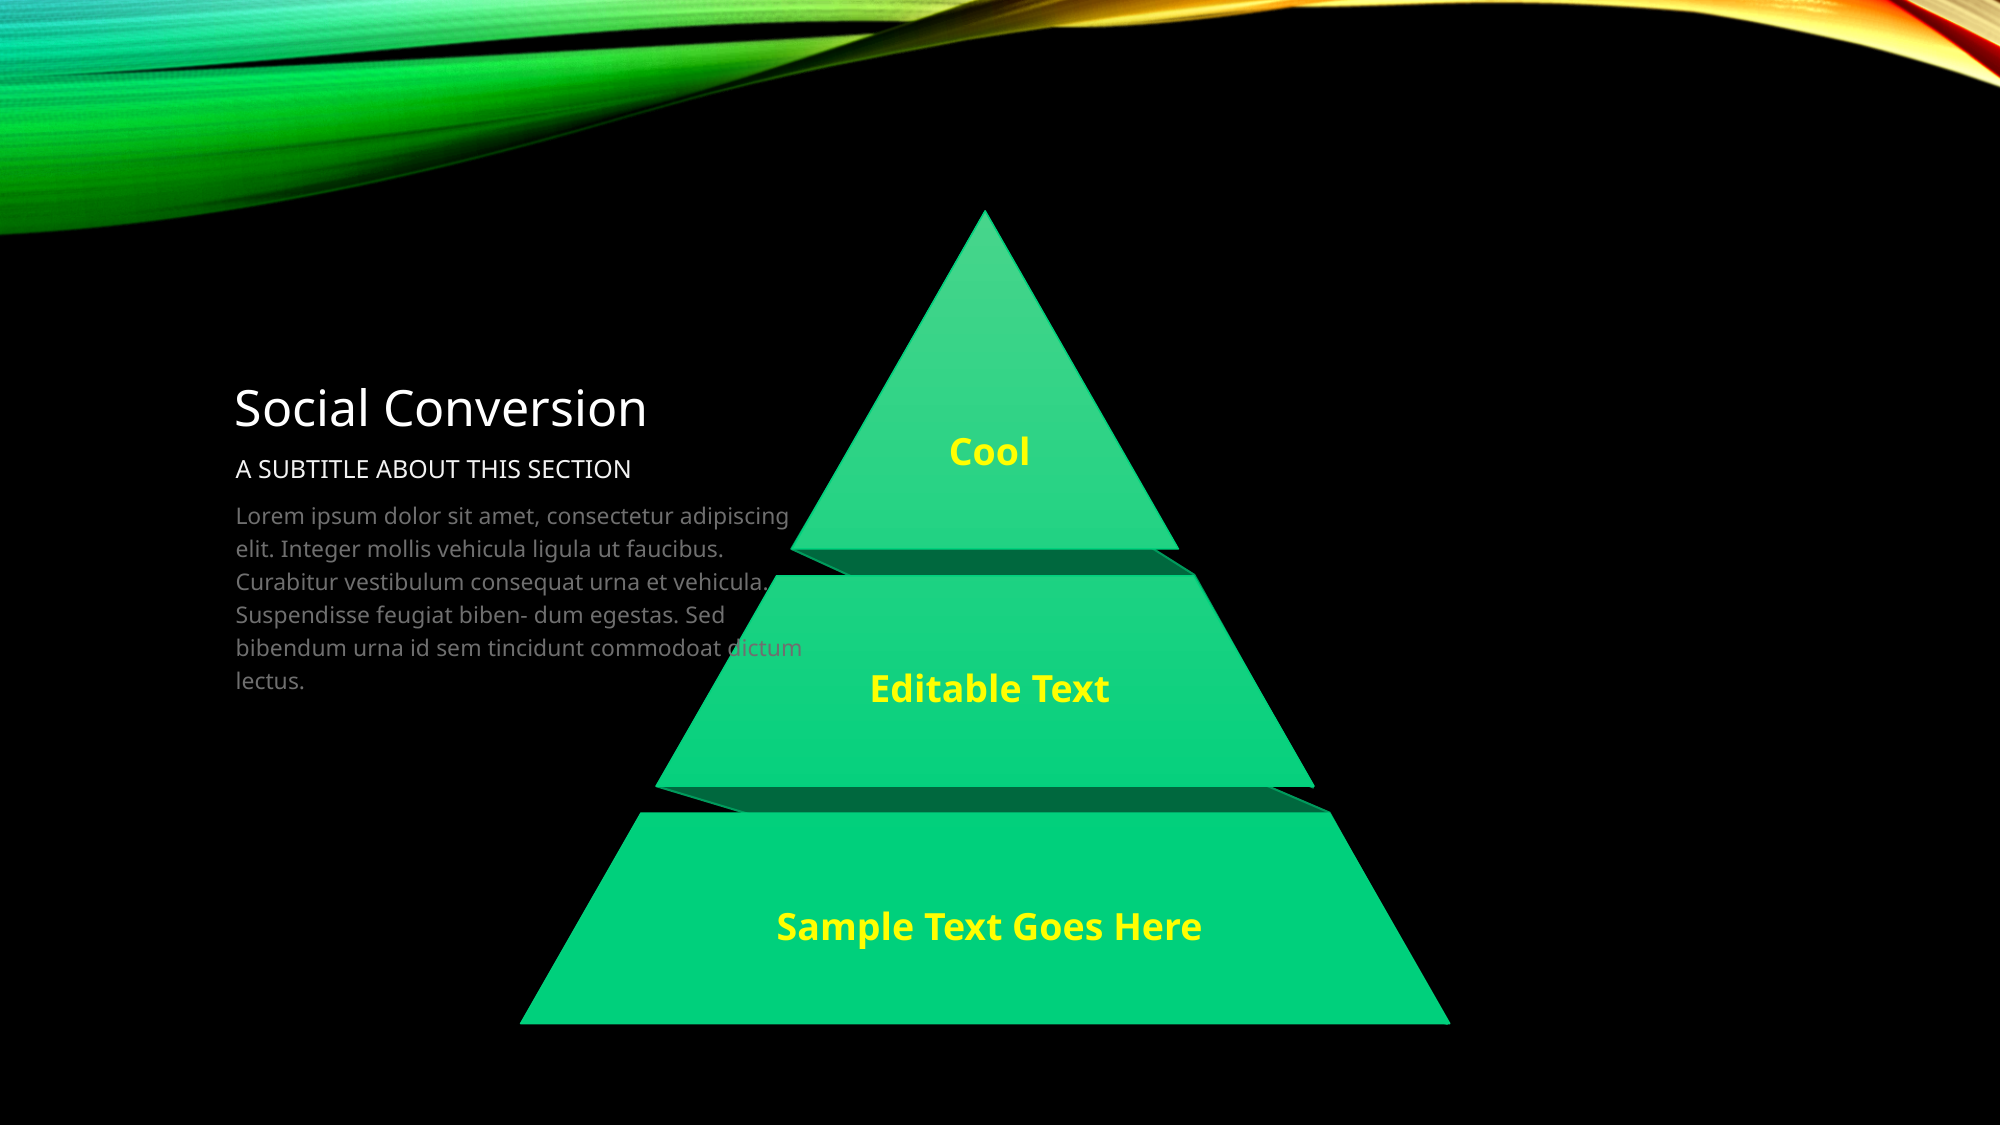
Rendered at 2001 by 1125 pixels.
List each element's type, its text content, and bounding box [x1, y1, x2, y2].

text_box [864, 210, 1107, 421]
text_box [832, 575, 1315, 787]
text_box [832, 550, 1218, 614]
text_box [832, 787, 1331, 812]
text_box Social Conversion [234, 366, 839, 447]
text_box [519, 812, 1451, 1025]
text_box Sample Text Goes Here [743, 897, 1236, 960]
text_box A SUBTITLE ABOUT THIS SECTION [235, 453, 832, 477]
picture [0, 0, 2000, 237]
text_box [821, 485, 1180, 550]
text_box Editable Text [832, 659, 1236, 722]
text_box Cool [743, 421, 1236, 485]
text_box Lorem ipsum dolor sit amet, consectetur adipiscing elit. Integer mollis vehicula ligula ut faucibus. Curabitur vestibulum consequat urna et vehicula. Suspendisse feugiat biben- dum egestas. Sed bibendum urna id sem tincidunt commodoat dictum lectus. [235, 496, 832, 925]
